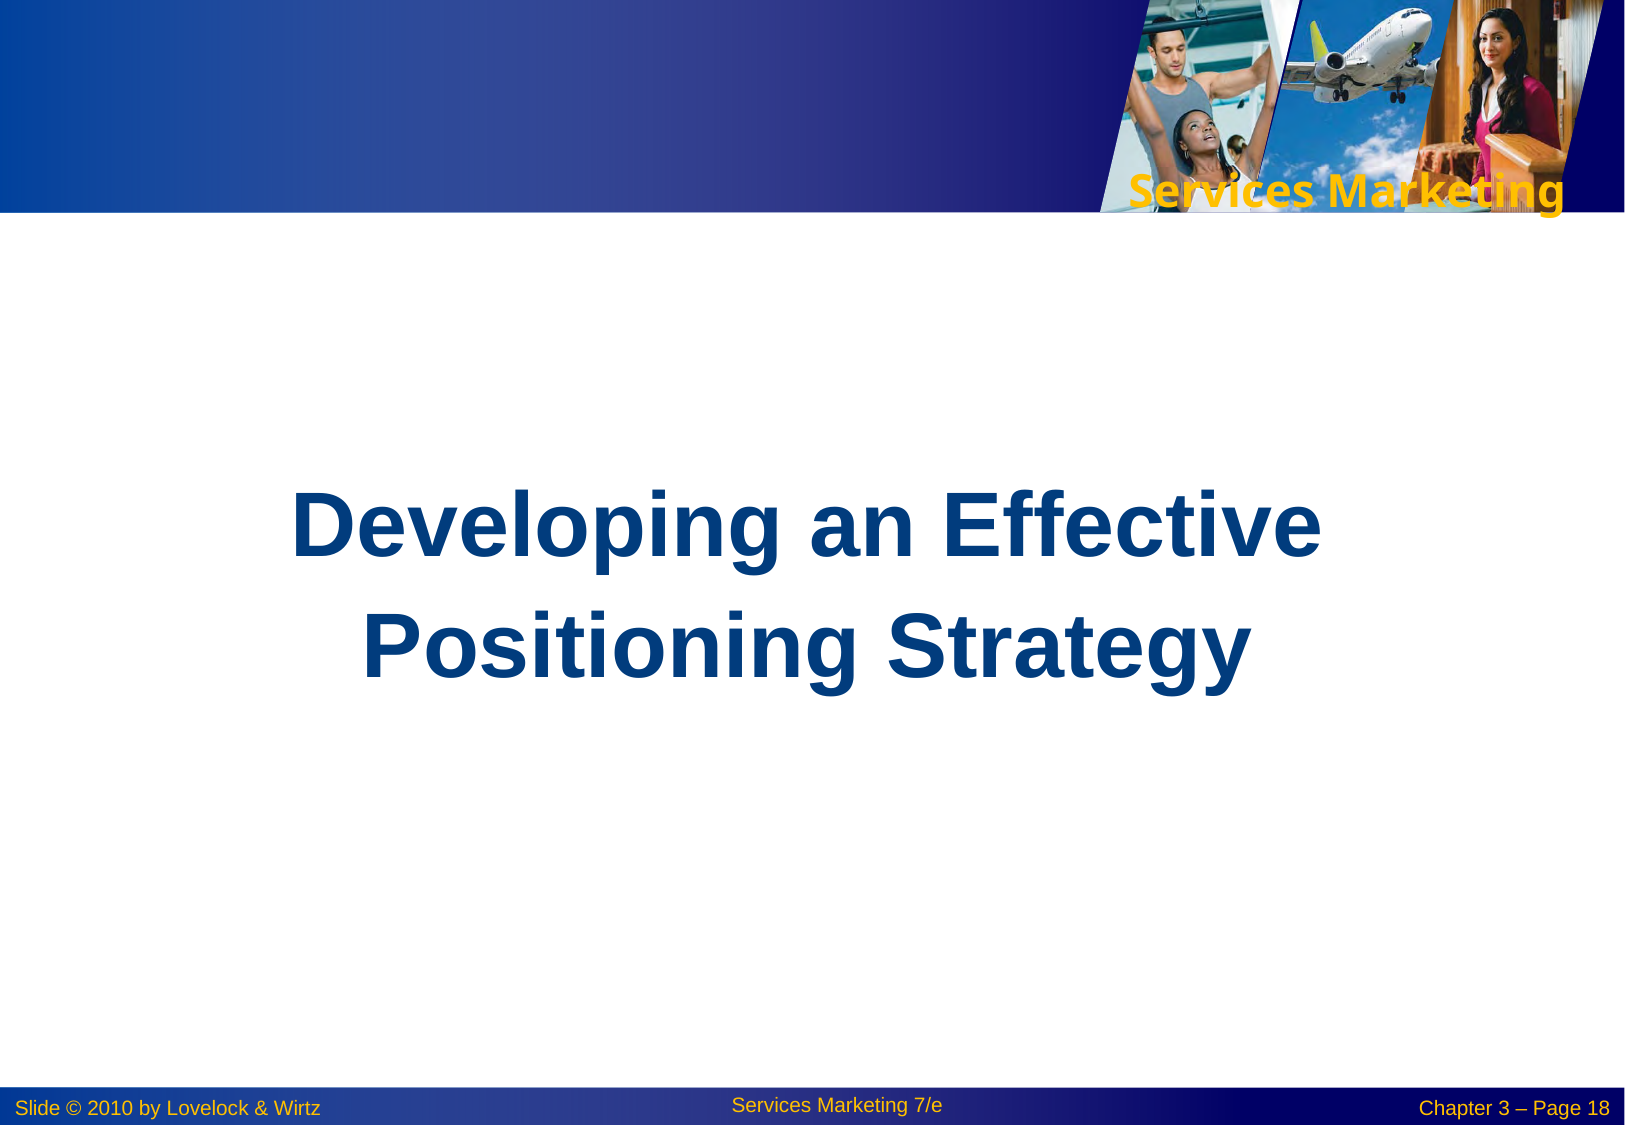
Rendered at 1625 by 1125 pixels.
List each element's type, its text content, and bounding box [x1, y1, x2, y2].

picture [1100, 0, 1604, 213]
picture [1162, 186, 1172, 192]
text_box Developing an Effective Positioning Strategy [115, 410, 1500, 740]
picture [1546, 187, 1556, 202]
